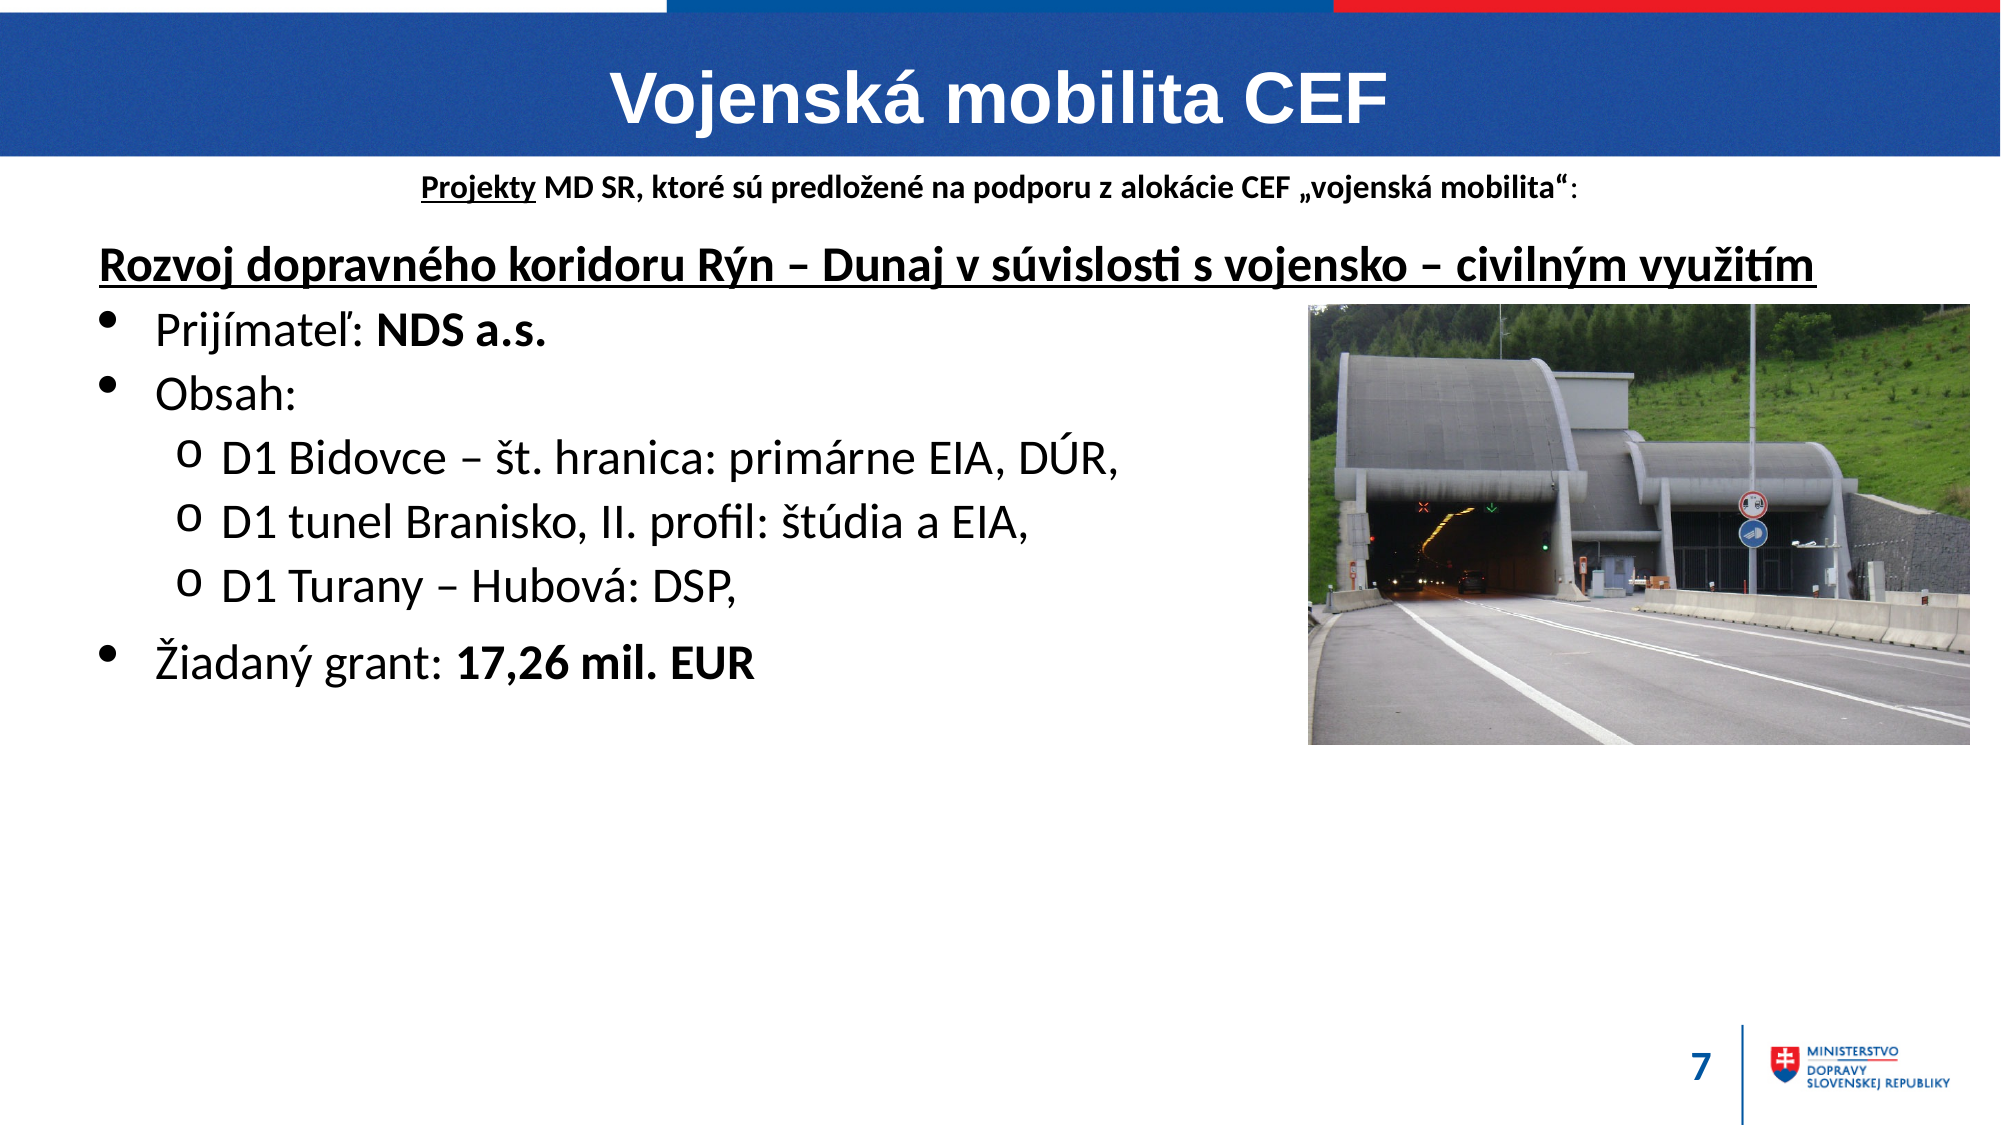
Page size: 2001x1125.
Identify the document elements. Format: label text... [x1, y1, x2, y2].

picture [0, 0, 2001, 1125]
title Vojenská mobilita CEF [0, 15, 2000, 147]
subtitle Projekty MD SR, ktoré sú predložené na podporu z alokácie CEF „vojenská mobilita“: [0, 162, 2000, 222]
slide_number 8 [1407, 1038, 1727, 1089]
text_box Rozvoj dopravného koridoru Rýn – Dunaj v súvislosti s vojensko – civilným využitím Prijímateľ: NDS a.s. Obsah: D1 Bidovce – št. hranica: primárne EIA, DÚR, D1 tunel Branisko, II. profil: štúdia a EIA, D1 Turany – Hubová: DSP, Žiadaný grant: 17,26 mil. EUR [84, 221, 1908, 895]
